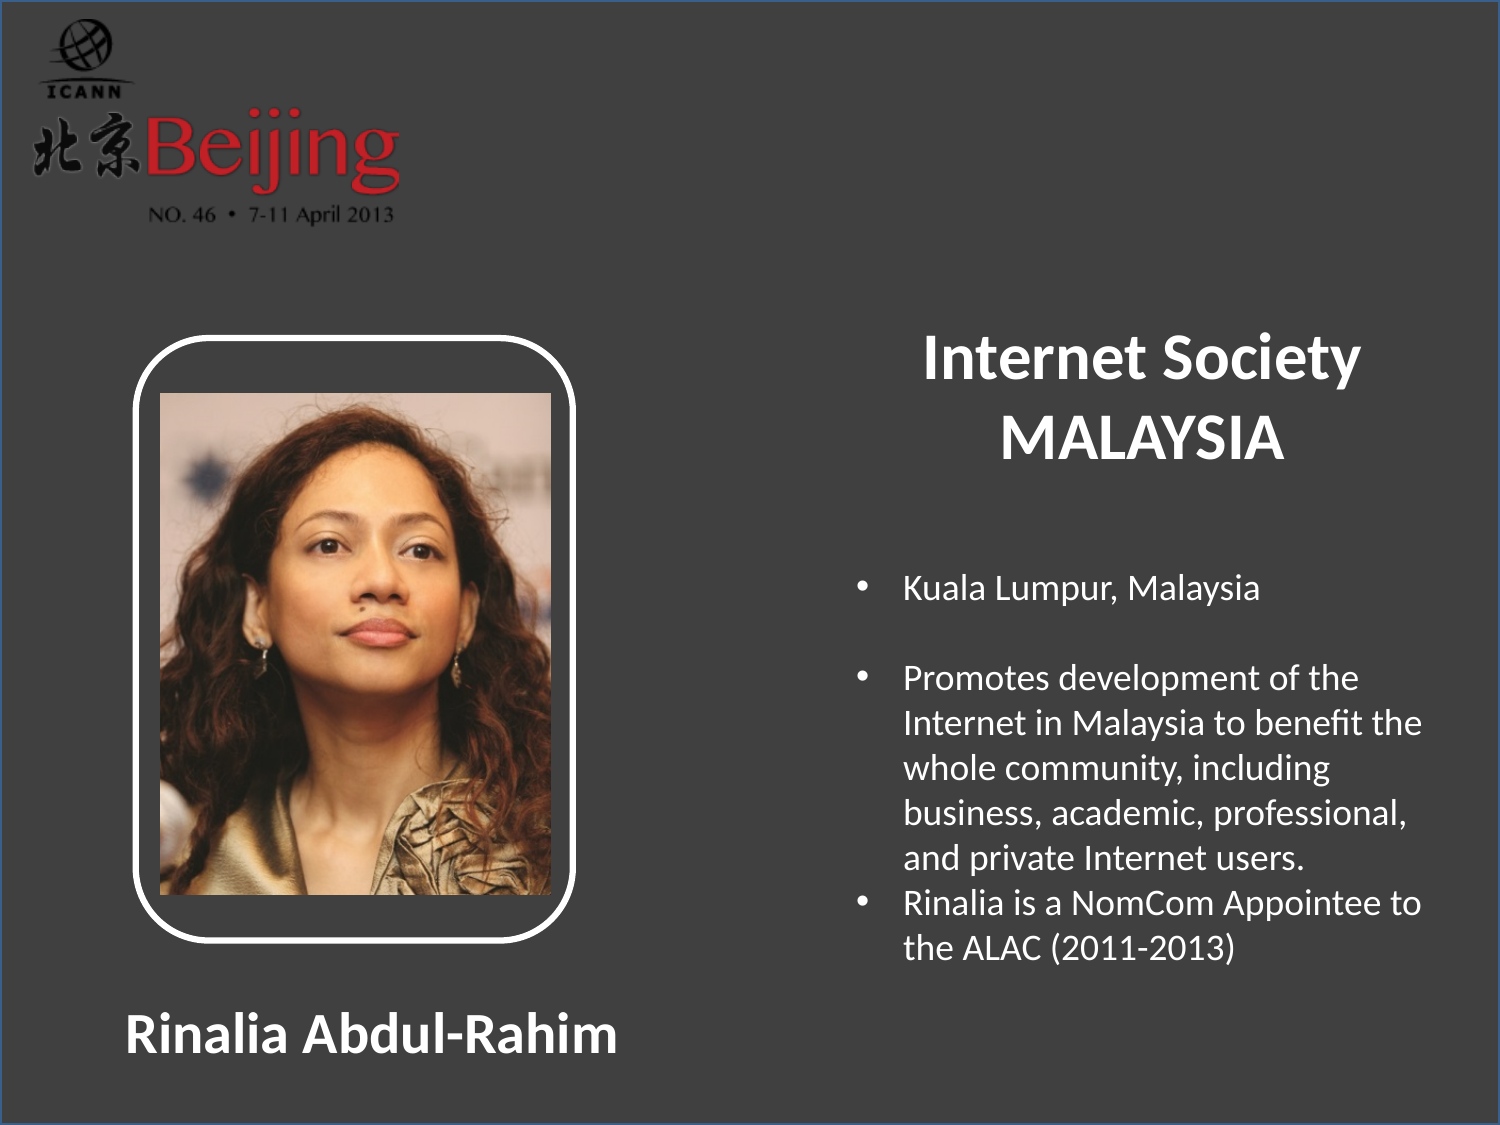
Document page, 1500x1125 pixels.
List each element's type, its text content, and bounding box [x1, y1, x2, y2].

text_box Internet Society MALAYSIA Kuala Lumpur, Malaysia Promotes development of the Internet in Malaysia to benefit the whole community, including business, academic, professional, and private Internet users. Rinalia is a NomCom Appointee to the ALAC (2011-2013) [841, 305, 1444, 976]
text_box Rinalia Abdul-Rahim [41, 987, 703, 1073]
picture [29, 19, 399, 238]
picture [160, 393, 551, 895]
